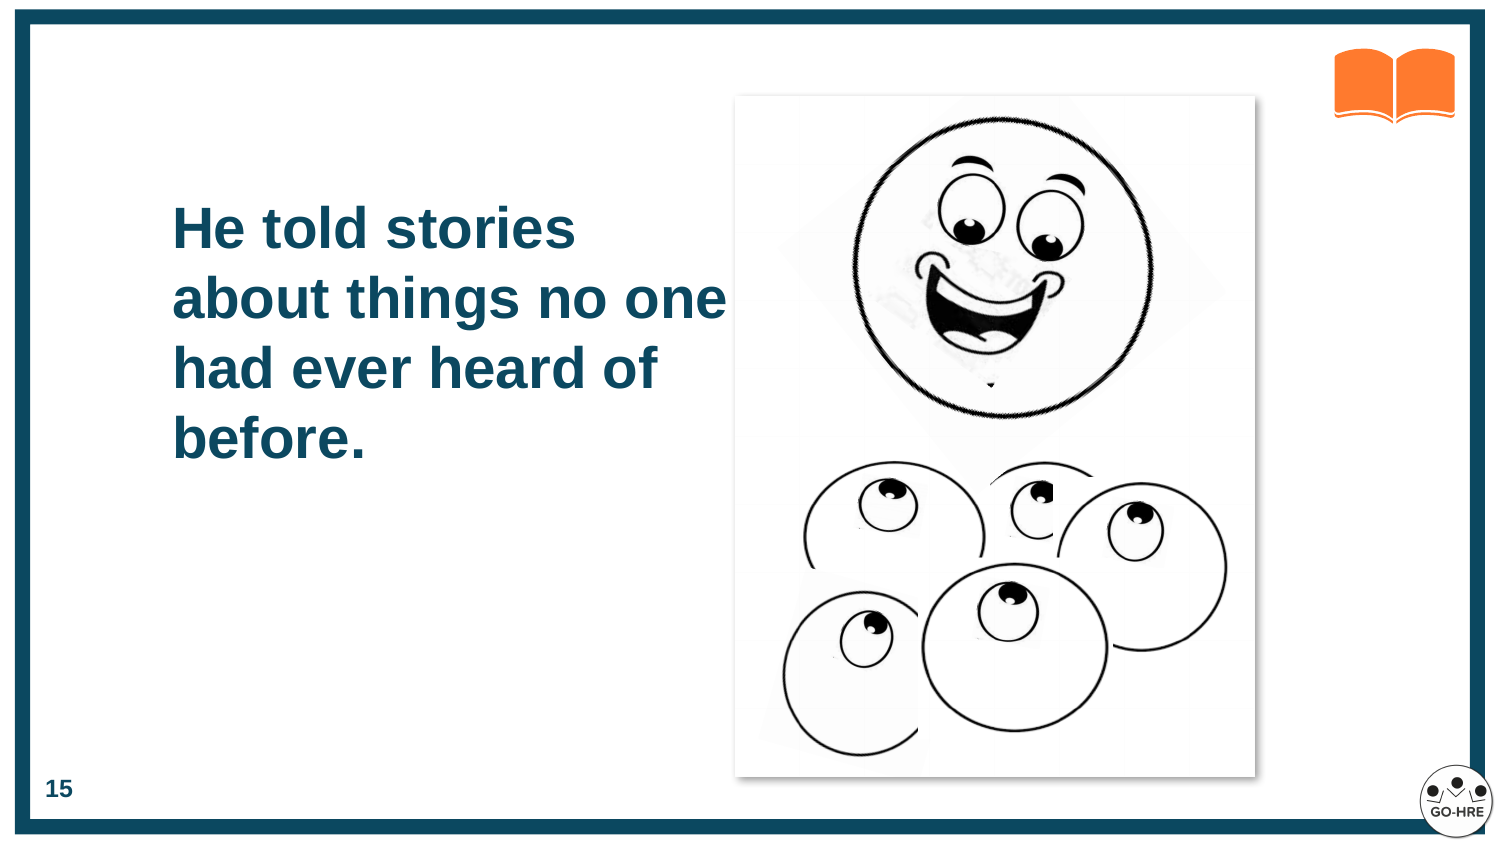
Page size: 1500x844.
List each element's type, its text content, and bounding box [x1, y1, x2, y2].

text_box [1334, 48, 1455, 124]
list He told stories about things no one had ever heard of before. [138, 0, 744, 692]
picture [1419, 764, 1495, 840]
picture [734, 95, 1255, 777]
slide_number 15 [30, 755, 121, 821]
